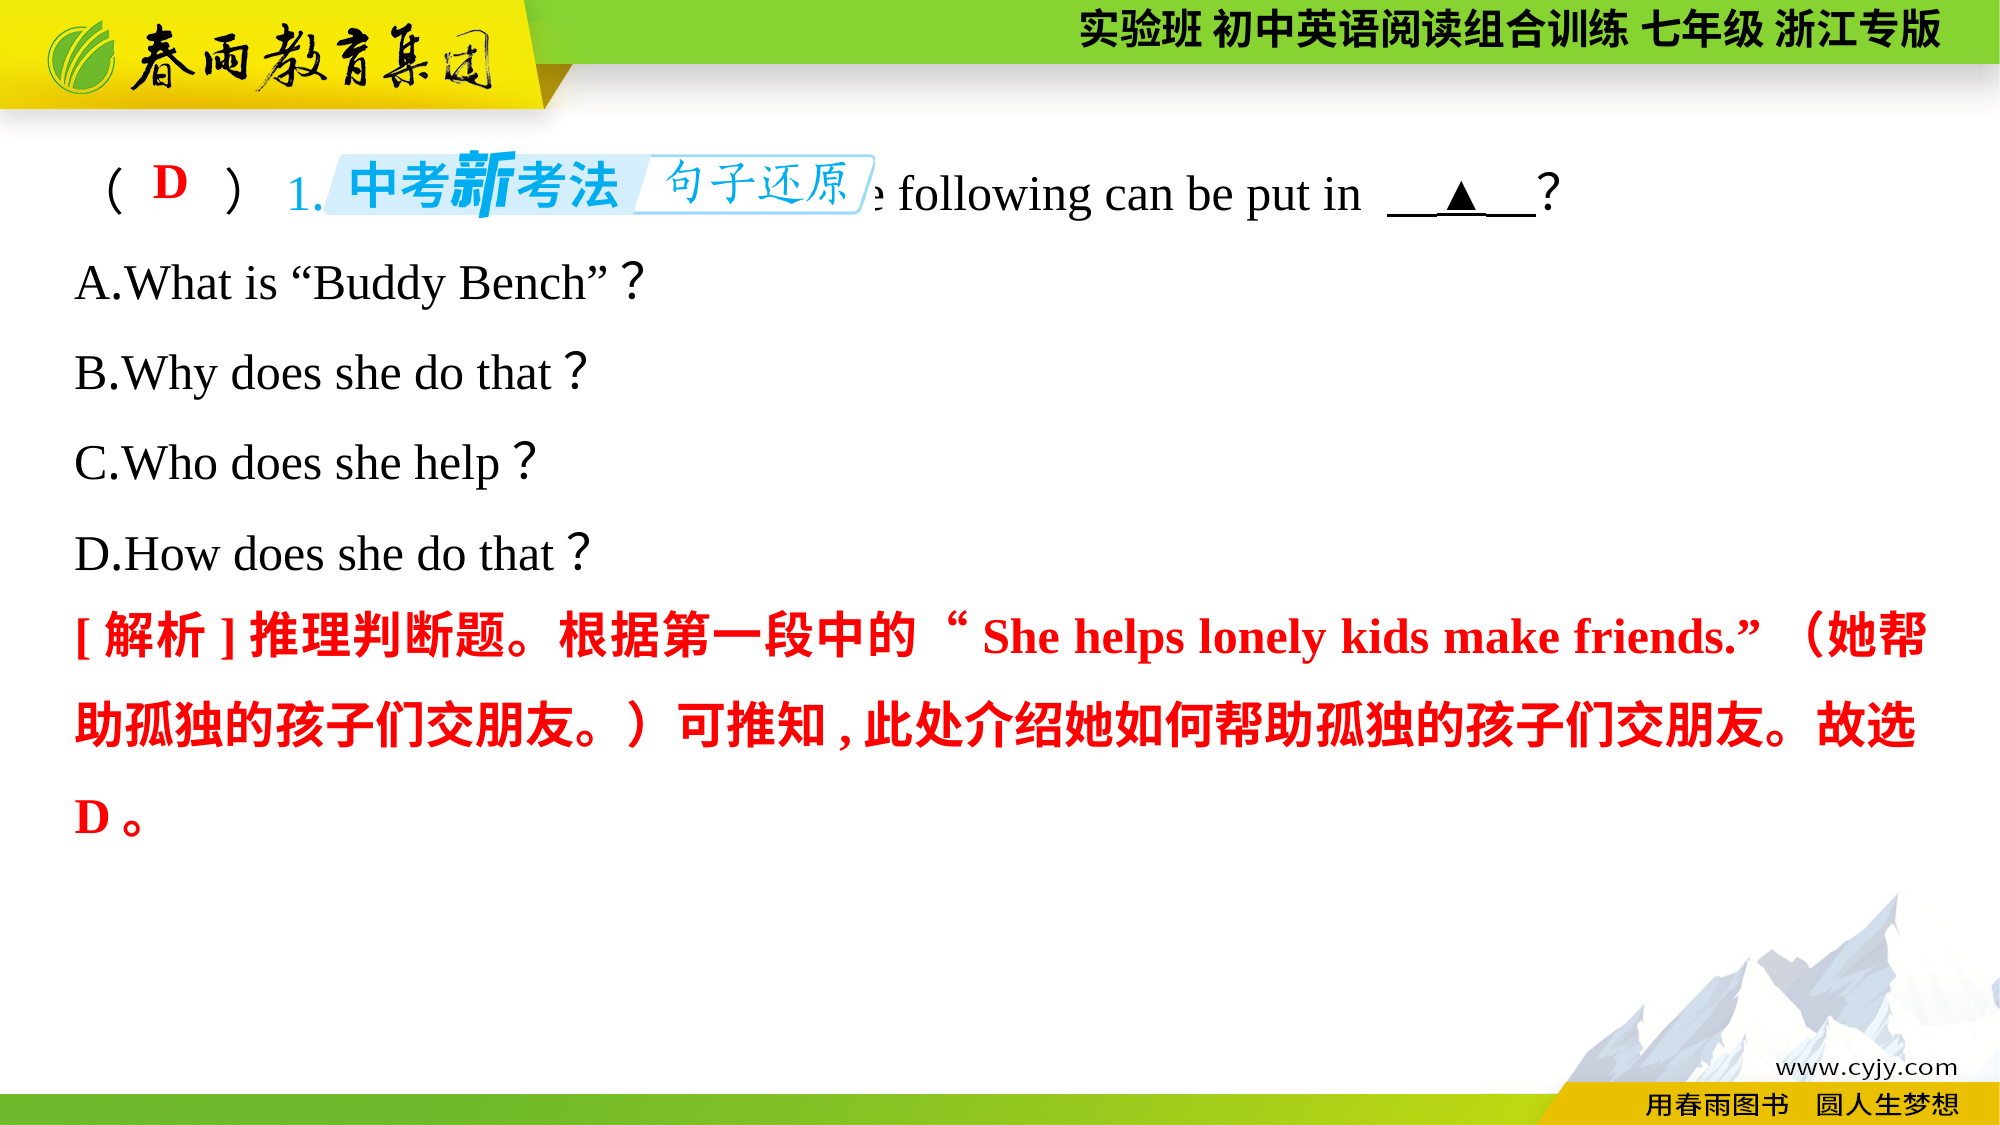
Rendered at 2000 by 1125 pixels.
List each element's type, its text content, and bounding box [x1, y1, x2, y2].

text_box D [138, 141, 204, 217]
picture [0, 0, 2000, 1125]
list （ ）1. Which of the following can be put in ▲ ？ A.What is “Buddy Bench”？ B.Why does she do that？ C.Who does she help？ D.How does she do that？ [59, 122, 1944, 566]
text_box [解析]推理判断题。根据第一段中的“She helps lonely kids make friends.”（她帮助孤独的孩子们交朋友。）可推知,此处介绍她如何帮助孤独的孩子们交朋友。故选D。 [59, 566, 1944, 852]
